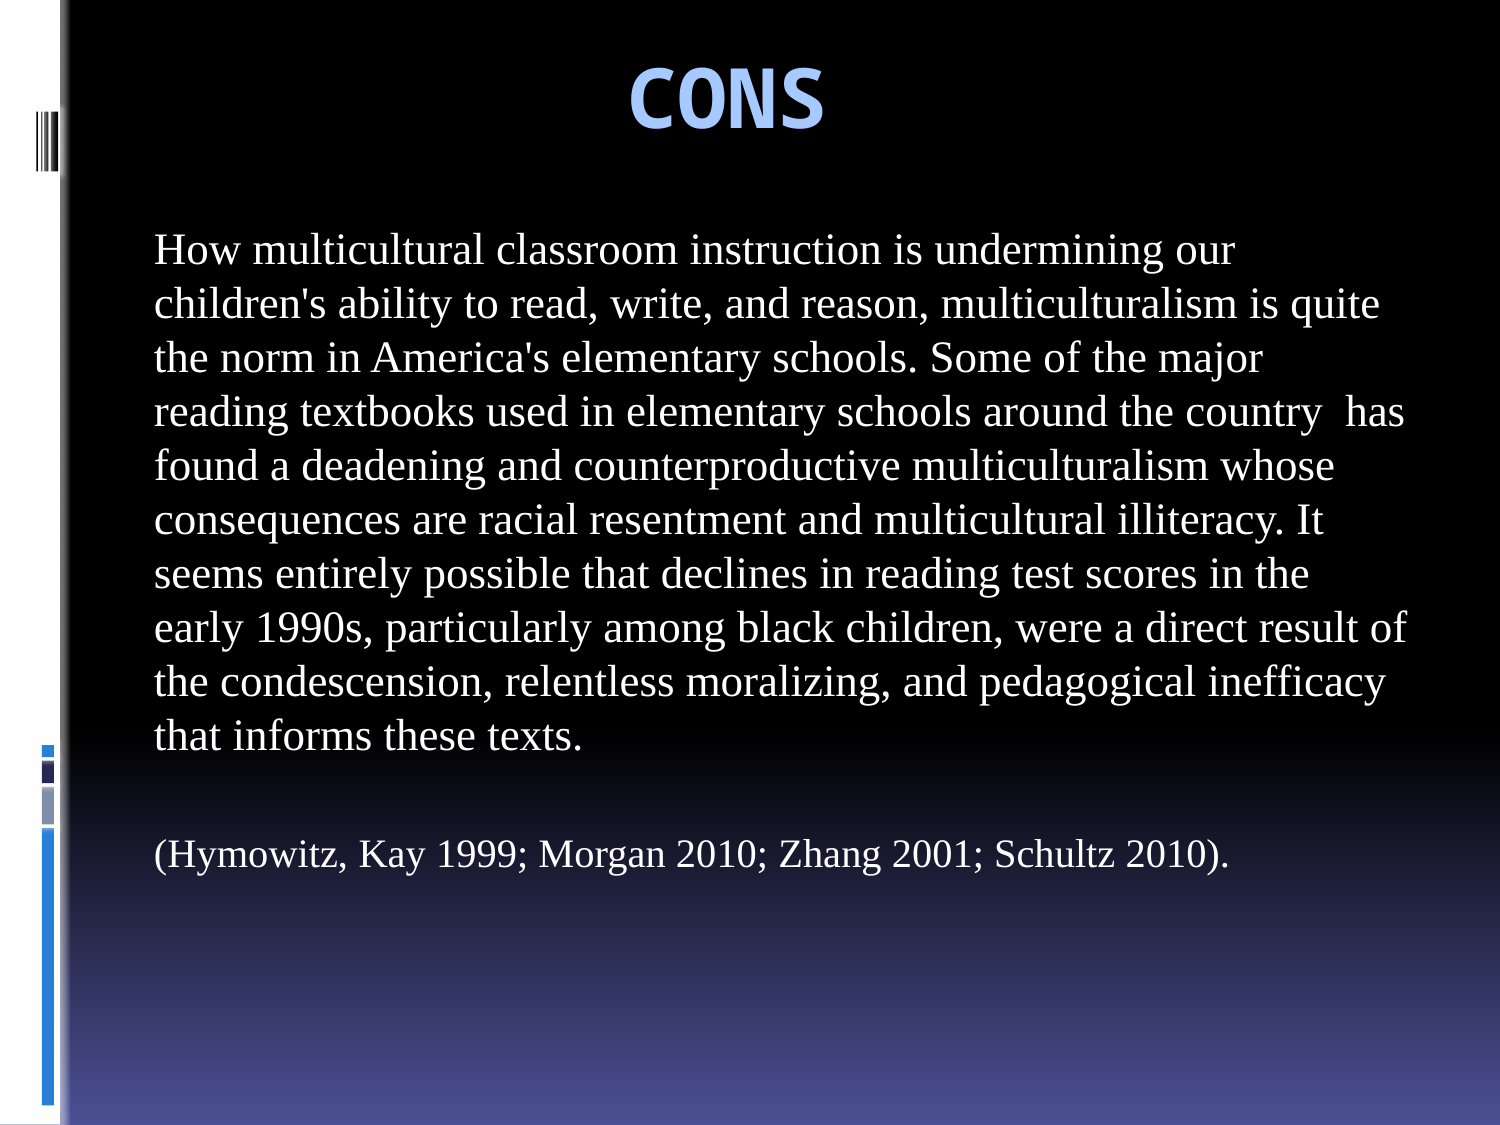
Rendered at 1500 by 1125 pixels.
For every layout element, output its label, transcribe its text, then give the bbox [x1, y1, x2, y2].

subtitle How multicultural classroom instruction is undermining our children's ability to read, write, and reason, multiculturalism is quite the norm in America's elementary schools. Some of the major reading textbooks used in elementary schools around the country has found a deadening and counterproductive multiculturalism whose consequences are racial resentment and multicultural illiteracy. It seems entirely possible that declines in reading test scores in the early 1990s, particularly among black children, were a direct result of the condescension, relentless moralizing, and pedagogical inefficacy that informs these texts. (Hymowitz, Kay 1999; Morgan 2010; Zhang 2001; Schultz 2010). [137, 212, 1425, 888]
title Cons [112, 37, 1388, 362]
